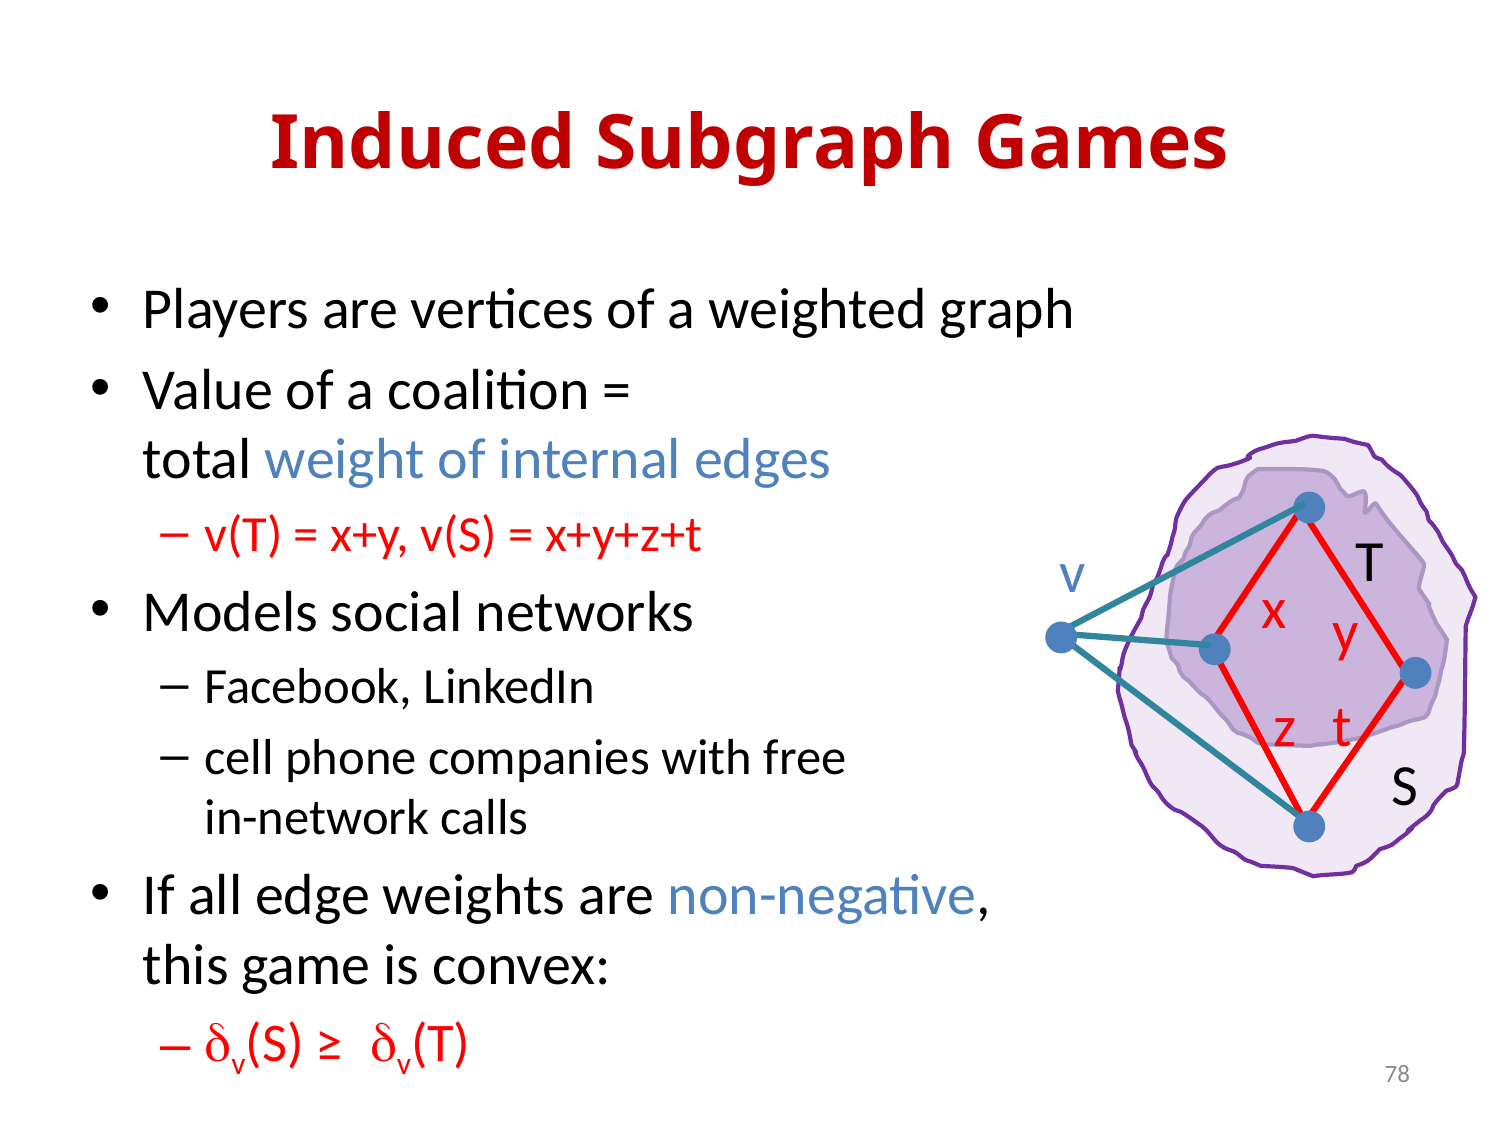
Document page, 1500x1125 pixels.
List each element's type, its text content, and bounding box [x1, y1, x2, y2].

text_box [1182, 433, 1416, 501]
title Induced Subgraph Games [75, 45, 1425, 233]
slide_number 78 [1074, 1042, 1425, 1103]
text_box [1436, 525, 1478, 806]
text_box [1045, 503, 1306, 816]
text_box [1226, 851, 1381, 879]
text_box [1198, 491, 1432, 843]
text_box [1436, 544, 1442, 652]
list Players are vertices of a weighted graph Value of a coalition = total weight of internal edges v(T) = x+y, v(S) = x+y+z+t Models social networks Facebook, LinkedIn cell phone companies with free in-network calls If all edge weights are non-negative, this game is convex: dv(S) ≥ dv(T) [75, 262, 1425, 1094]
